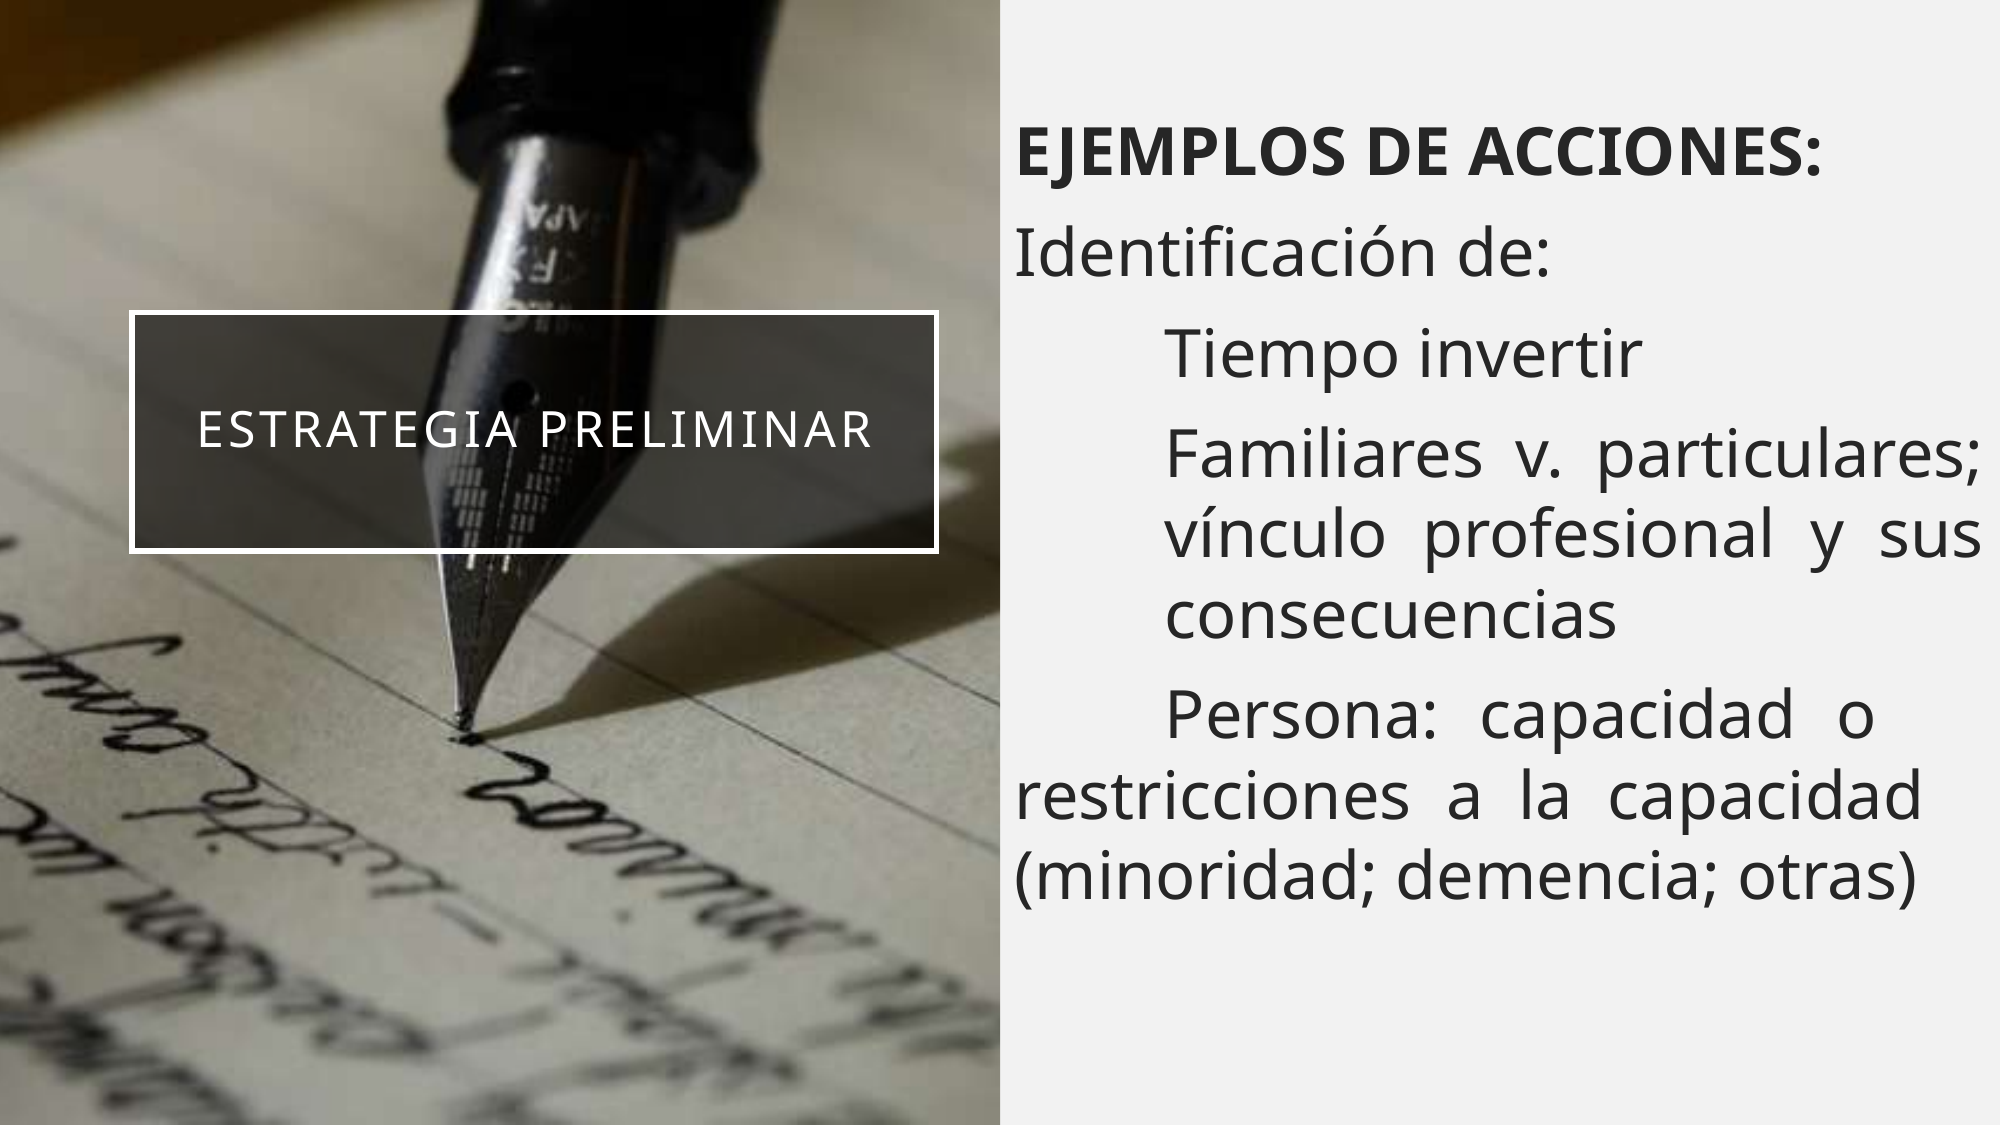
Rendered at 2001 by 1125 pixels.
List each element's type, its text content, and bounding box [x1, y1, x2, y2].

list EJEMPLOS DE ACCIONES: Identificación de: Tiempo invertir Familiares v. particulares; vínculo profesional y sus consecuencias Persona: capacidad o restricciones a la capacidad (minoridad; demencia; otras) [1001, 0, 2000, 1125]
picture [0, 0, 1001, 1125]
